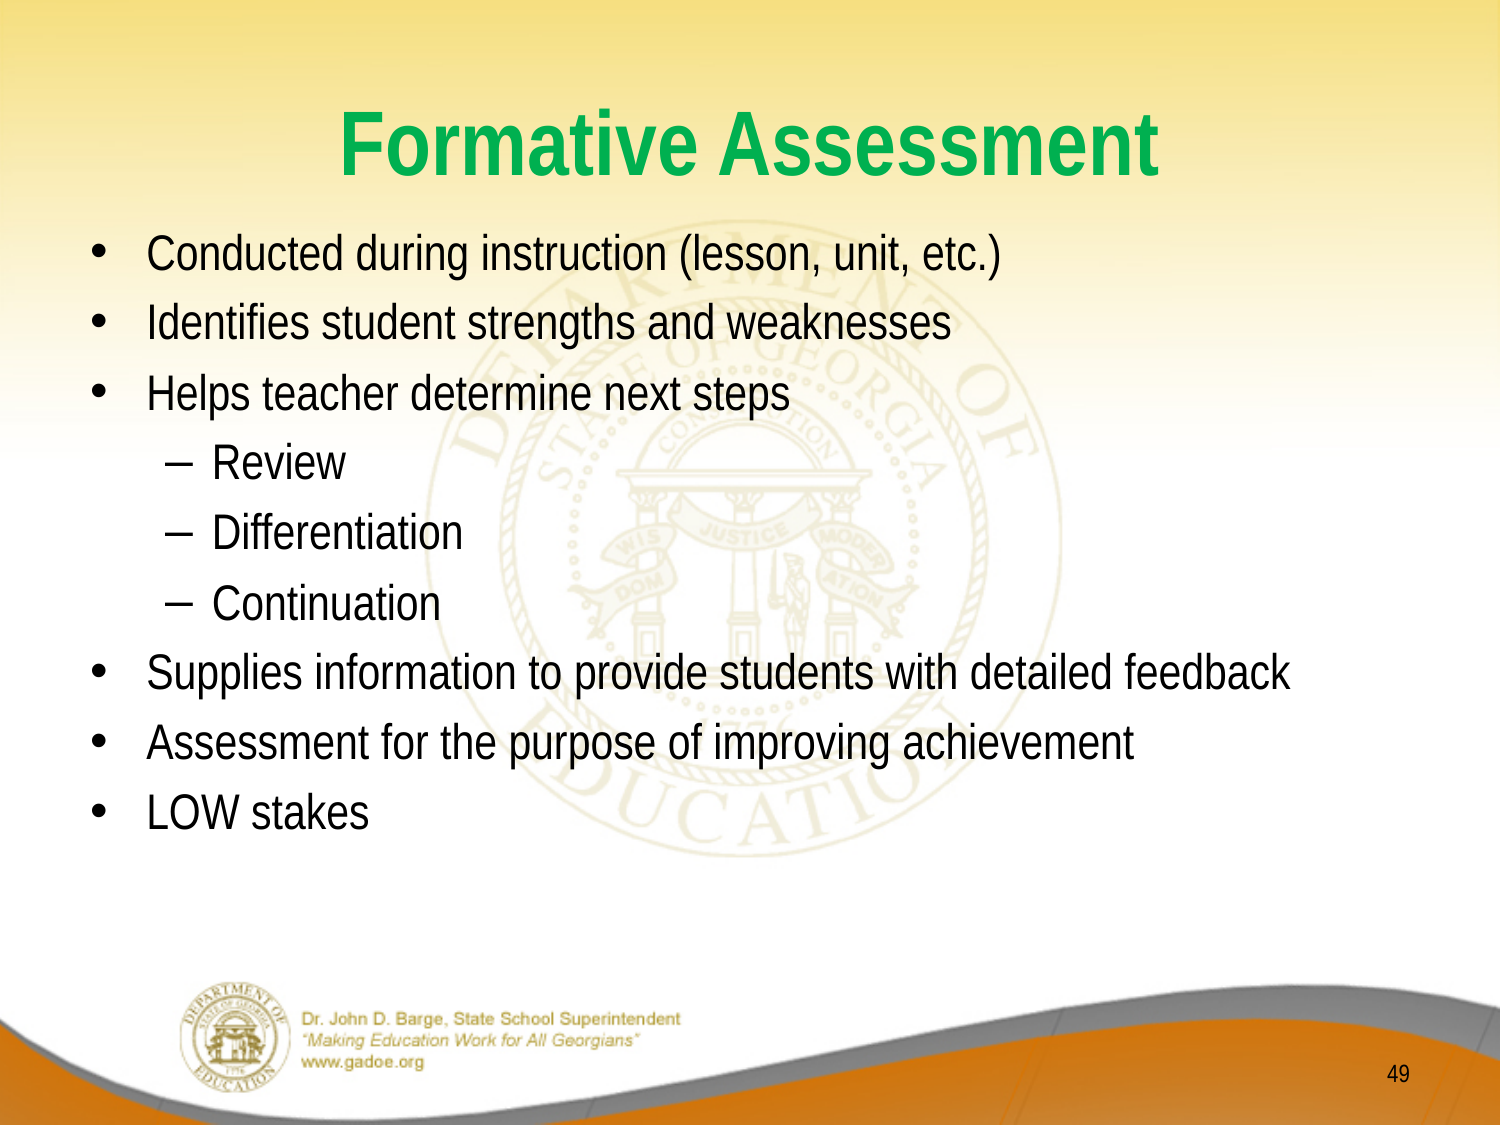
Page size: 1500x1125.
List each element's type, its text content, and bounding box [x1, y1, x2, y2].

picture [0, 0, 1500, 1125]
list Conducted during instruction (lesson, unit, etc.) Identifies student strengths and weaknesses Helps teacher determine next steps Review Differentiation Continuation Supplies information to provide students with detailed feedback Assessment for the purpose of improving achievement LOW stakes [74, 212, 1426, 956]
slide_number 49 [1325, 1042, 1425, 1103]
title Formative Assessment [74, 44, 1426, 212]
